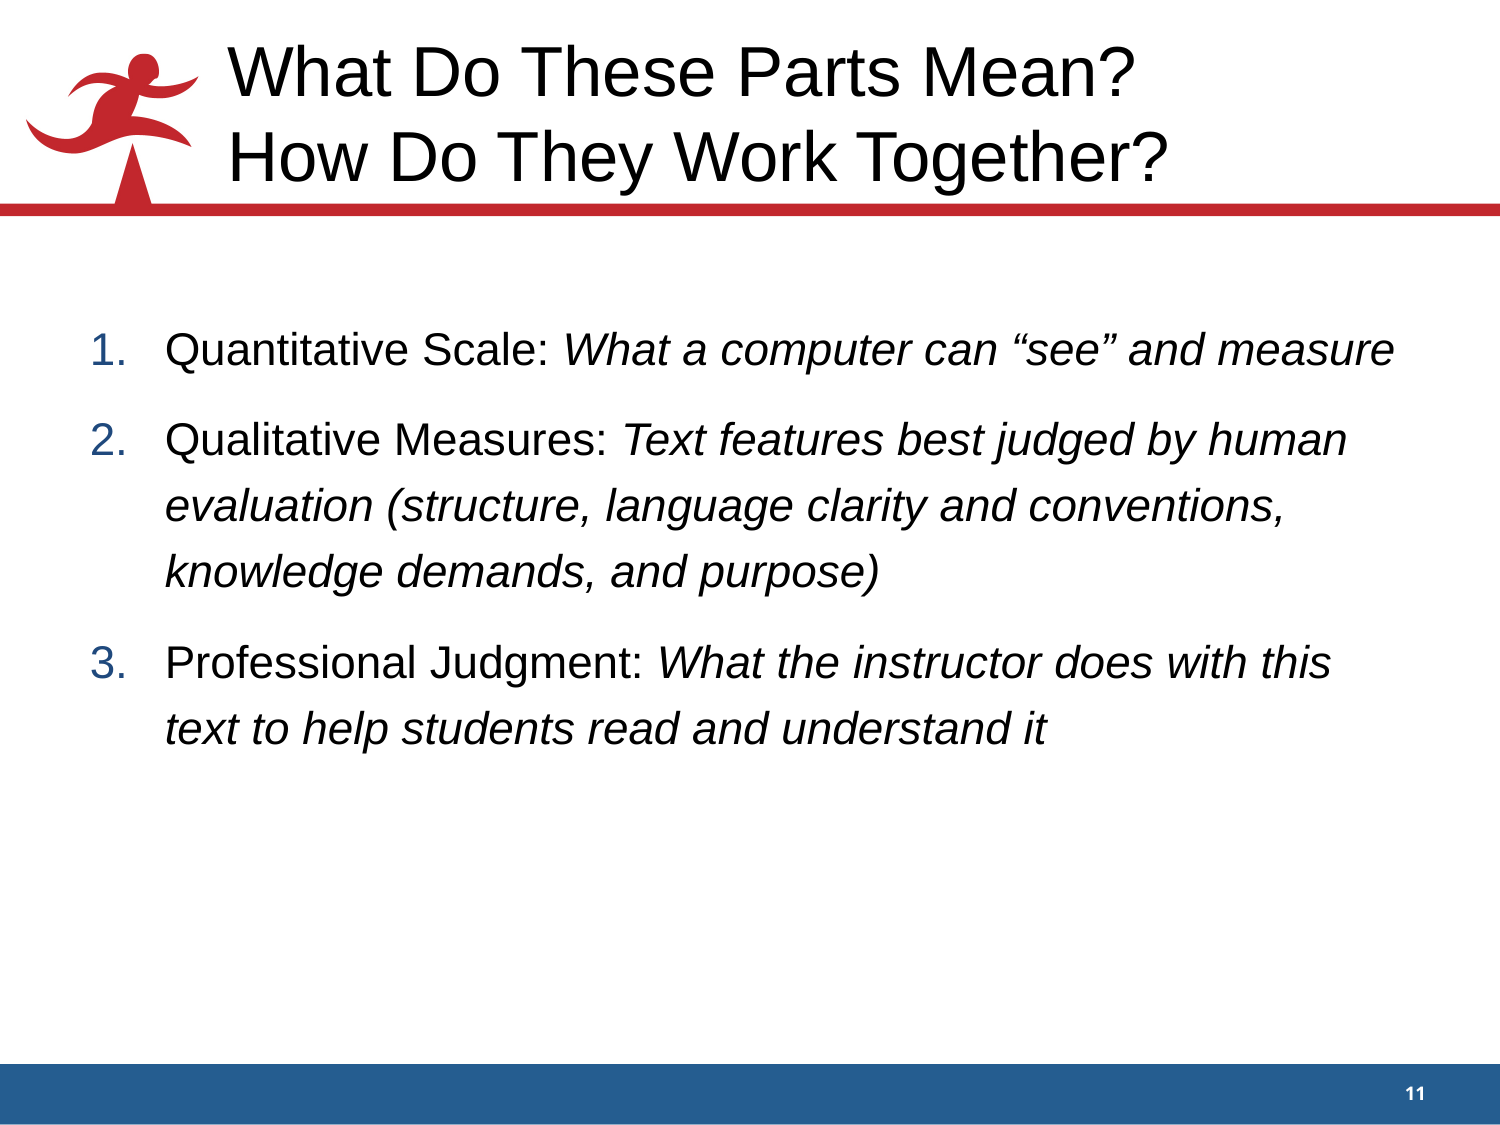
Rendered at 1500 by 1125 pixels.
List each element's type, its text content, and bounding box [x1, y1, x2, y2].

picture [0, 0, 1500, 1125]
title What Do These Parts Mean? How Do They Work Together? [212, 26, 1500, 204]
list Quantitative Scale: What a computer can “see” and measure Qualitative Measures: Text features best judged by human evaluation (structure, language clarity and conventions, knowledge demands, and purpose) Professional Judgment: What the instructor does with this text to help students read and understand it [75, 301, 1425, 1051]
